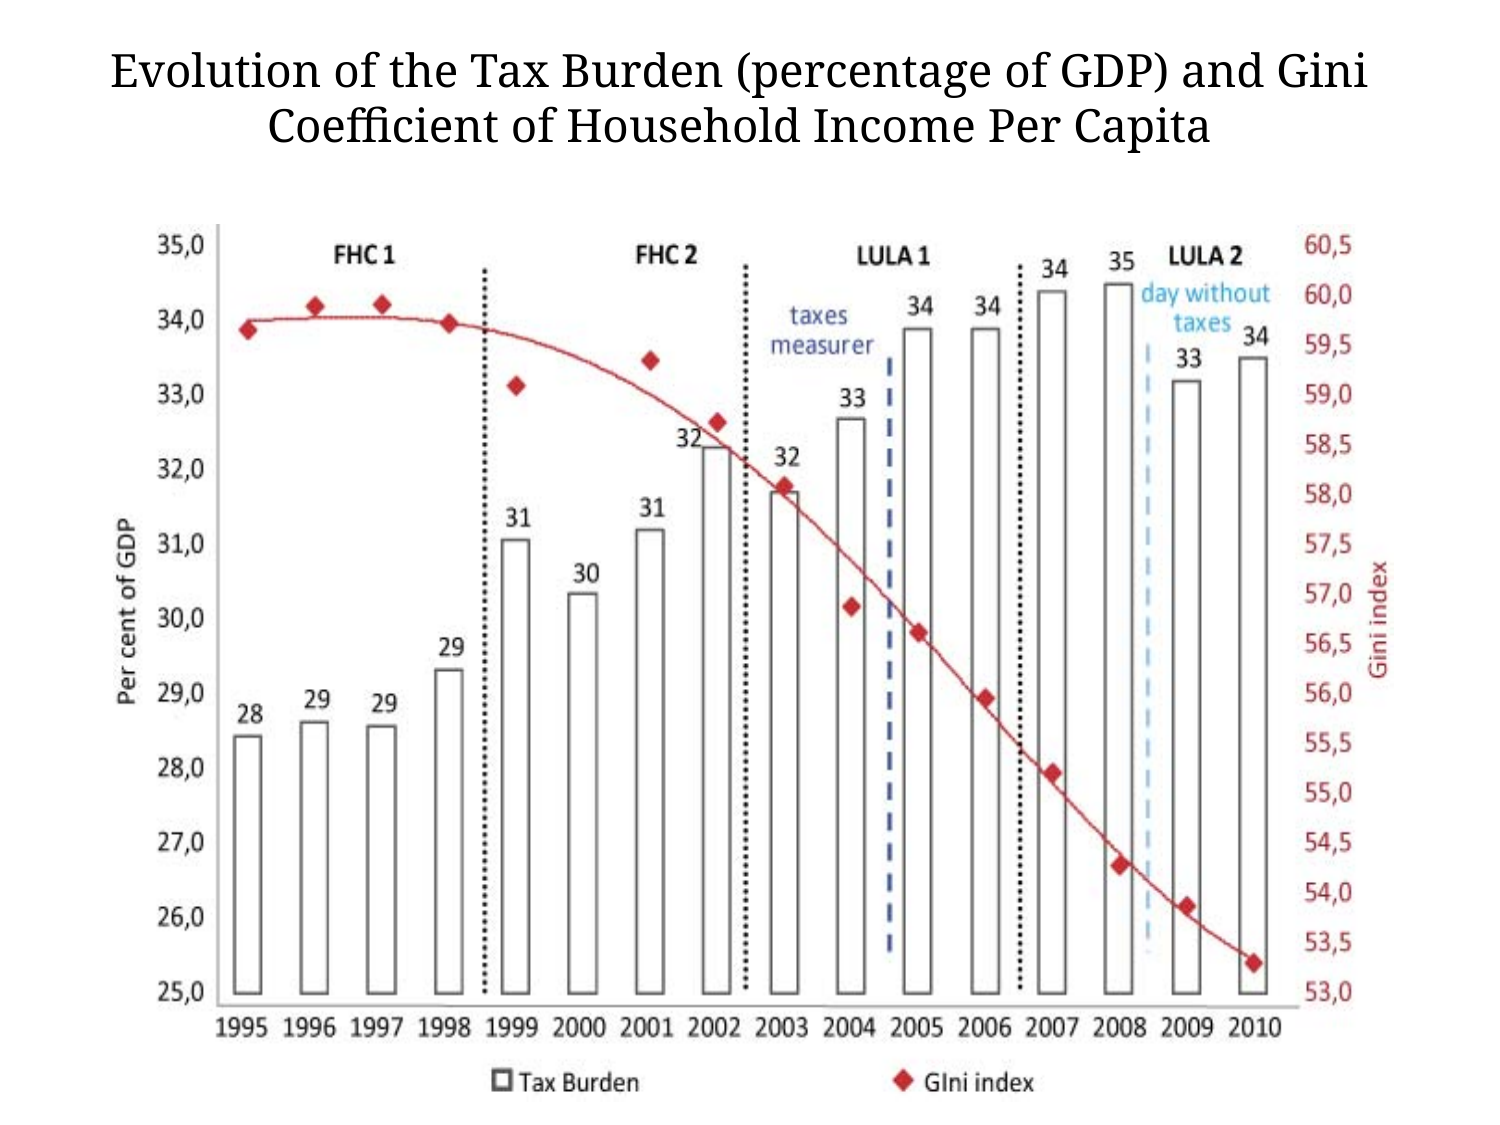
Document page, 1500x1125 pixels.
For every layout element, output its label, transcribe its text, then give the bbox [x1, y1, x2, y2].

text_box Evolution of the Tax Burden (percentage of GDP) and Gini Coefficient of Household Income Per Capita [34, 33, 1445, 159]
picture [113, 224, 1394, 1102]
